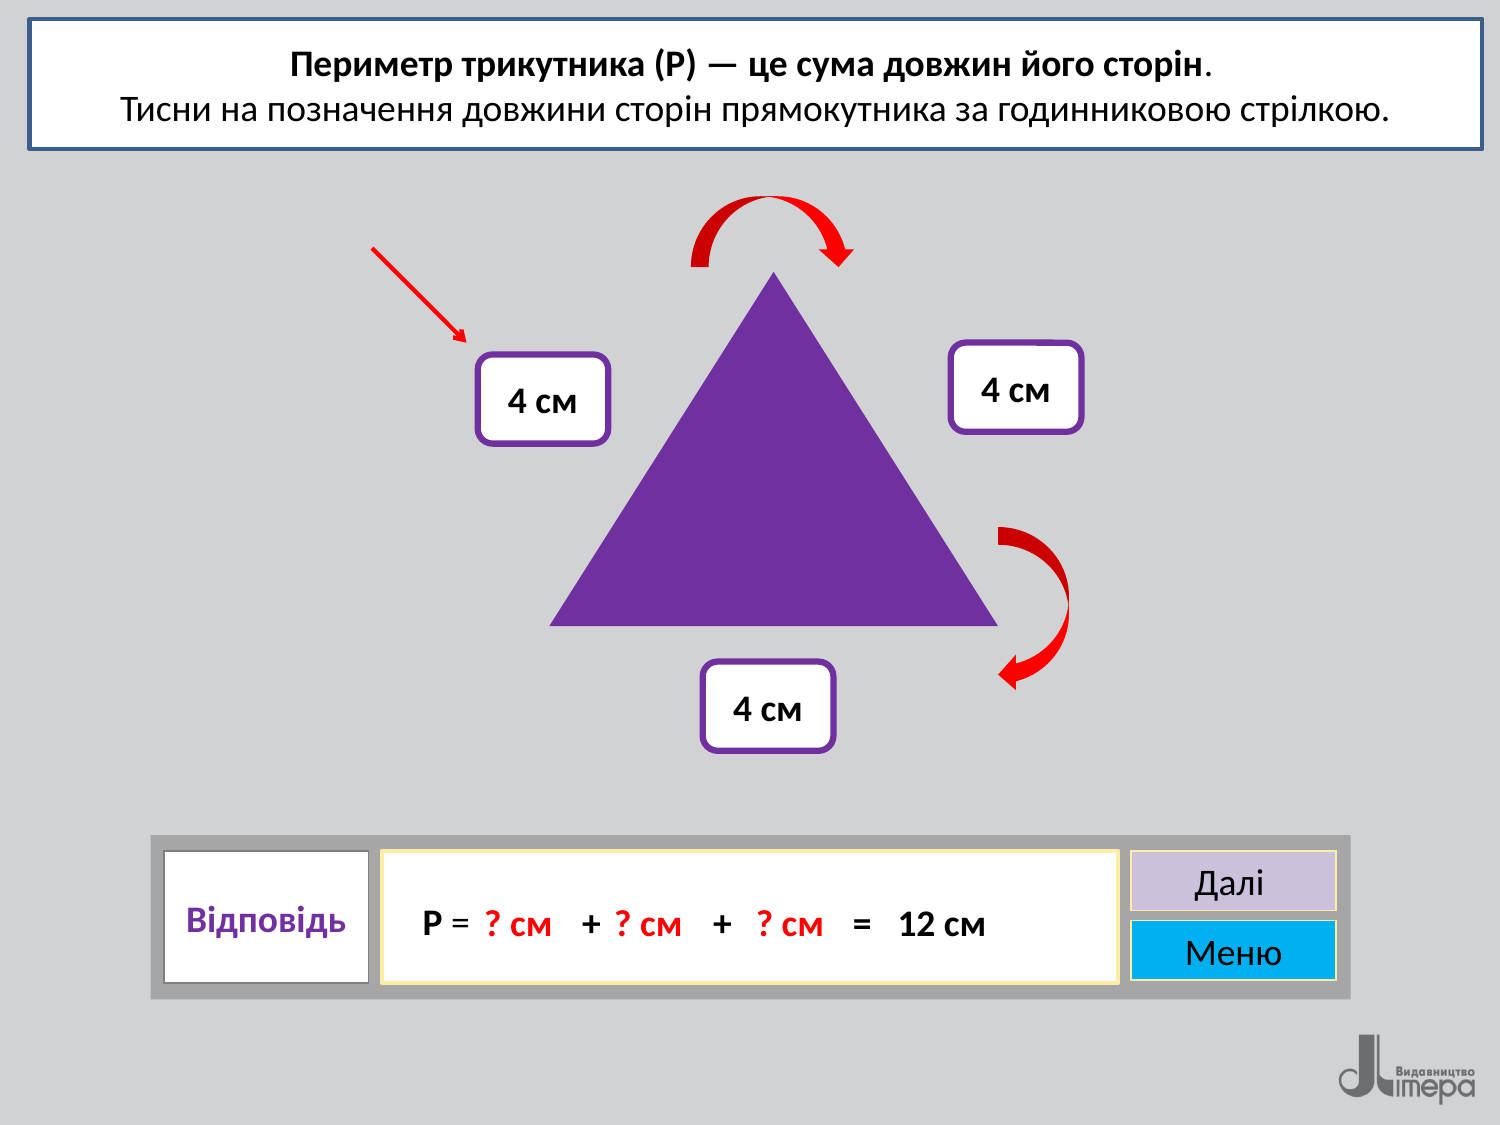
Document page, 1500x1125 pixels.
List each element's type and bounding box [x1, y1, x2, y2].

picture [0, 0, 1500, 1125]
text_box [371, 247, 467, 343]
